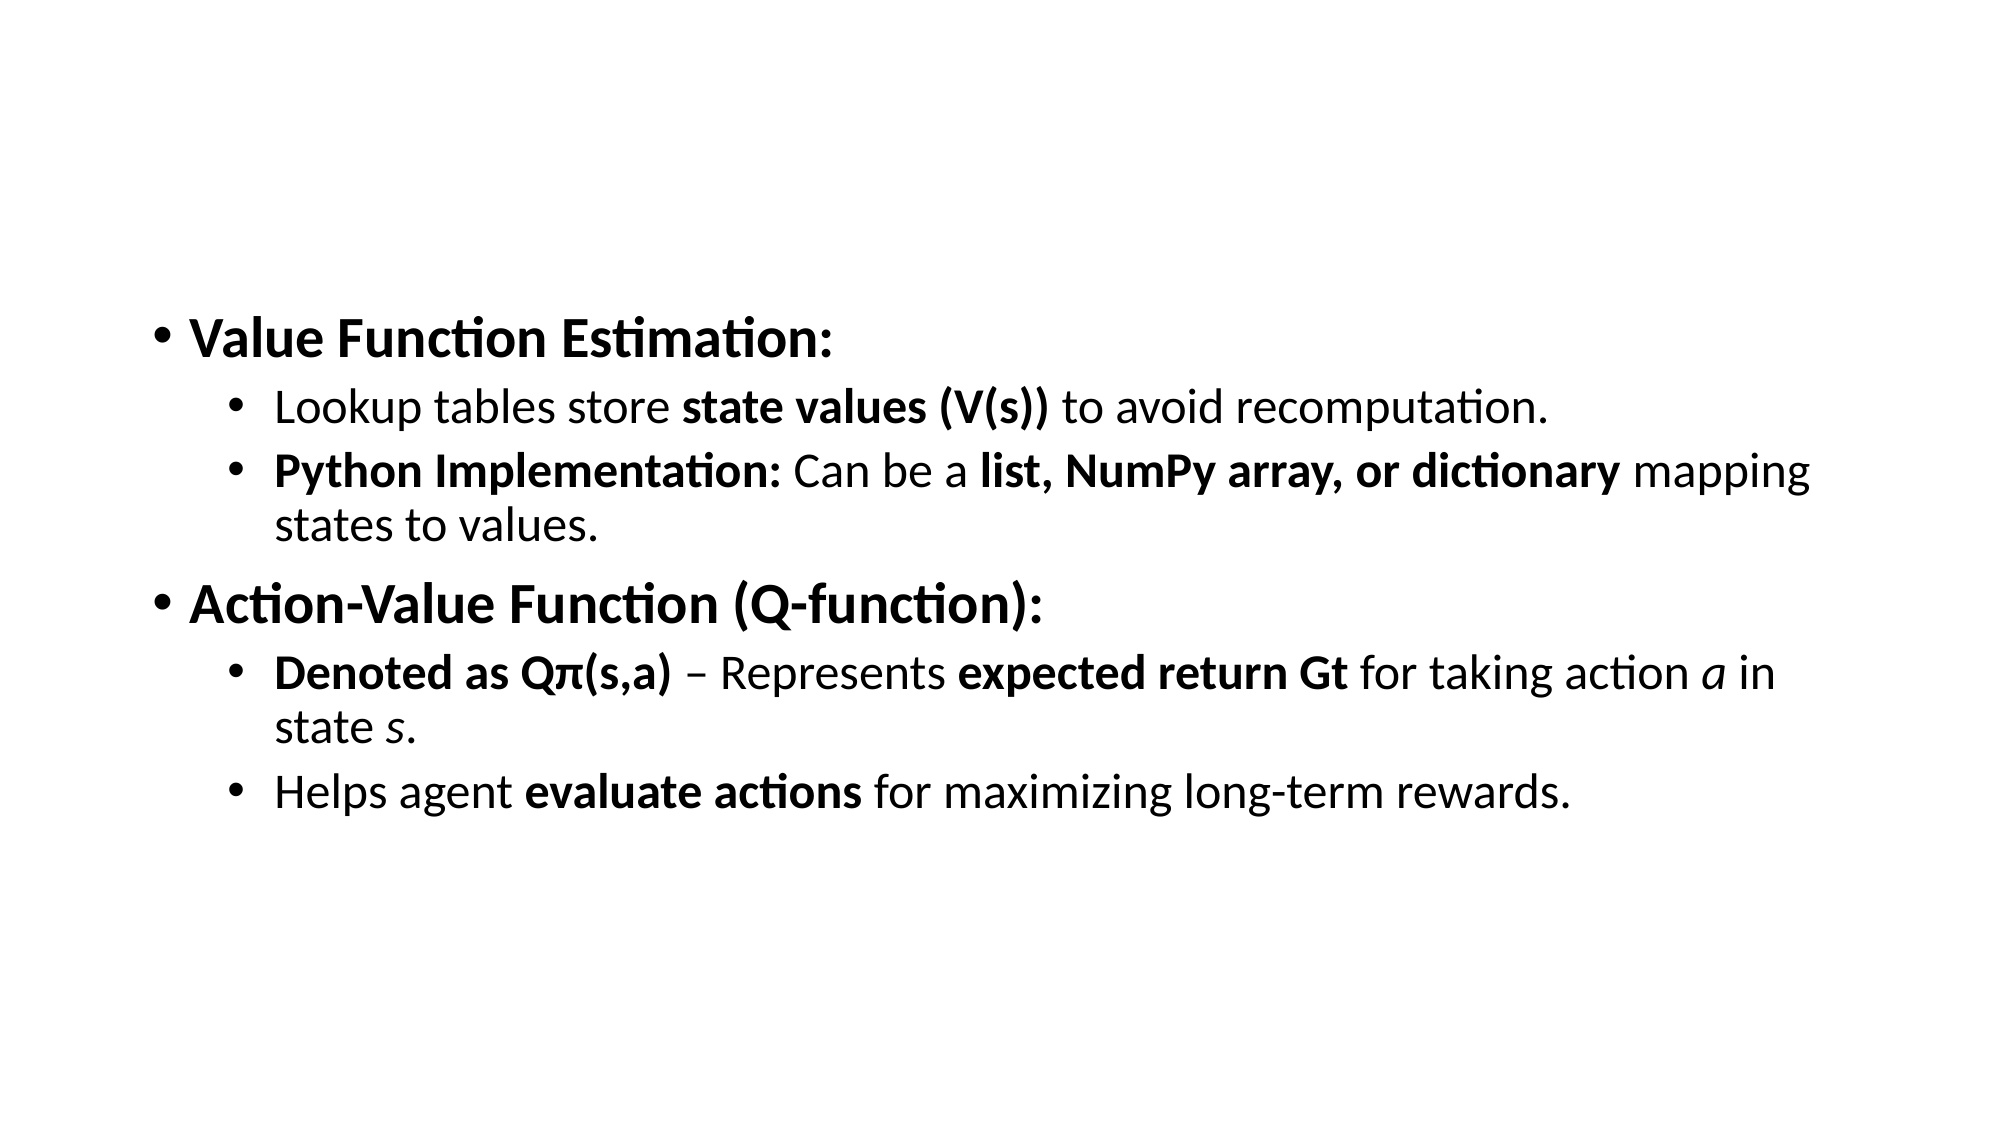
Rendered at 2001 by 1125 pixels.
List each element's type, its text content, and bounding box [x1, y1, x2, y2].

list Value Function Estimation: Lookup tables store state values (V(s)) to avoid recomputation. Python Implementation: Can be a list, NumPy array, or dictionary mapping states to values. Action-Value Function (Q-function): Denoted as Qπ(s,a) – Represents expected return Gt for taking action a in state s. Helps agent evaluate actions for maximizing long-term rewards. [137, 299, 1863, 1014]
